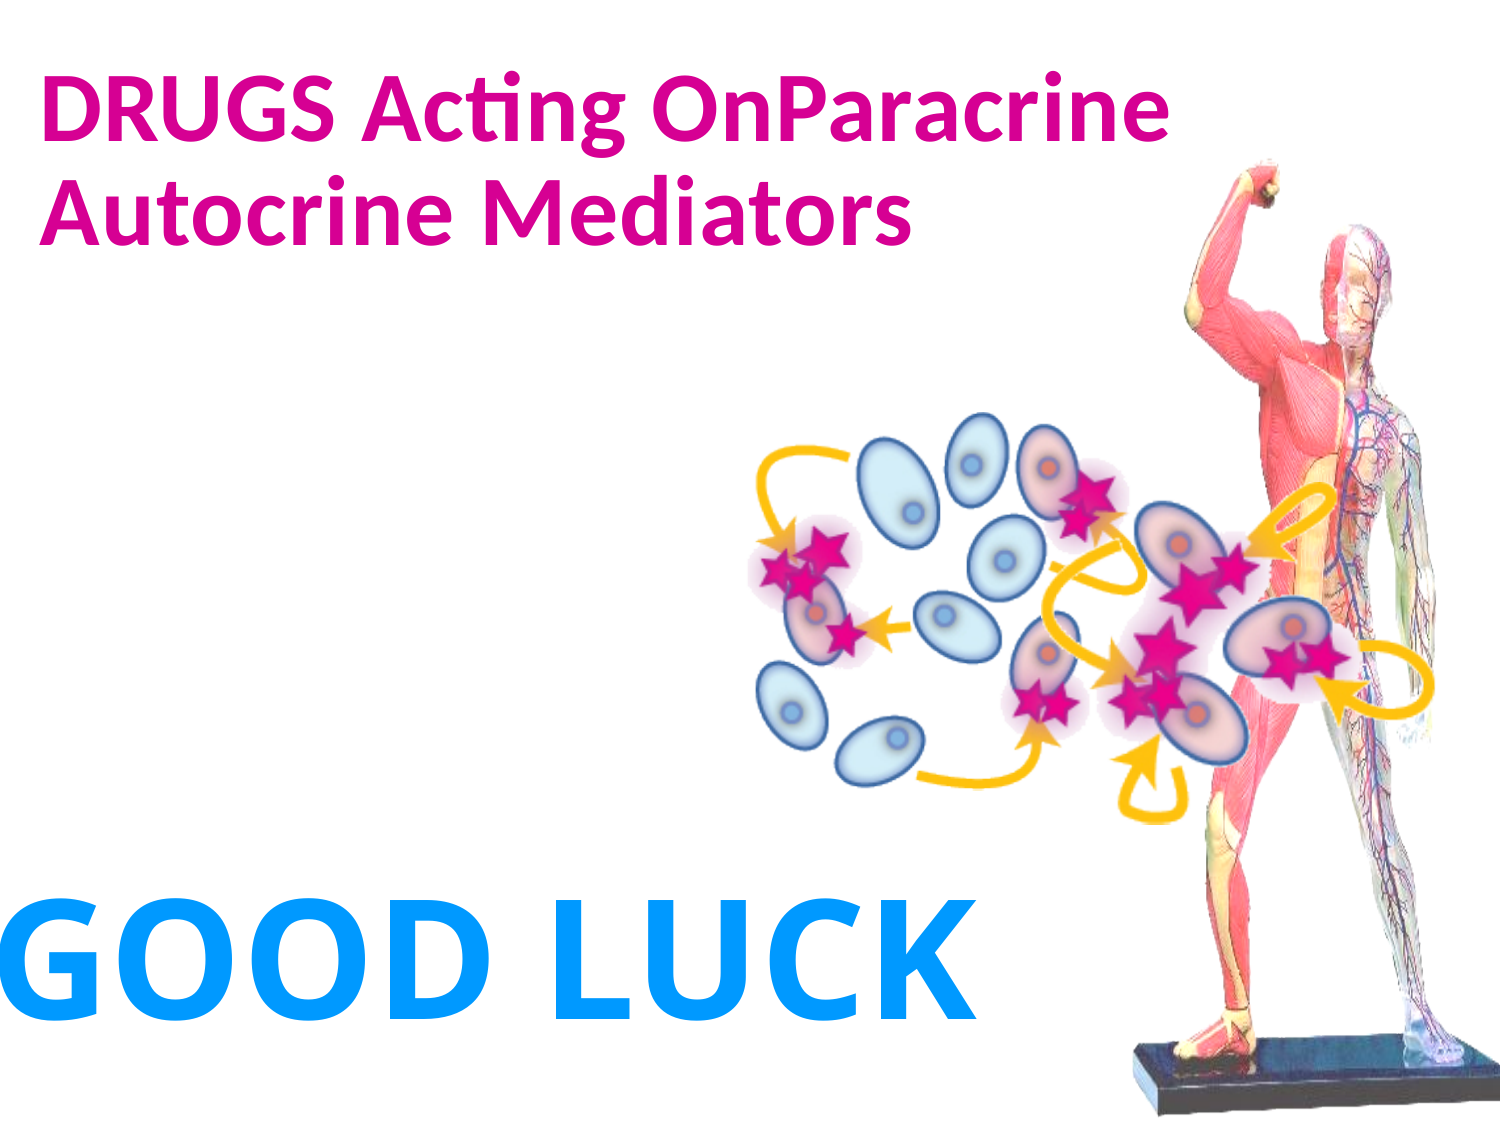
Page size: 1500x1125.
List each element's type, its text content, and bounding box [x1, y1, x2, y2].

text_box DRUGS Acting OnParacrine Autocrine Mediators [24, 49, 1488, 274]
text_box GOOD LUCK [0, 845, 993, 1061]
picture [1124, 149, 1500, 1125]
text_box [712, 412, 1438, 826]
